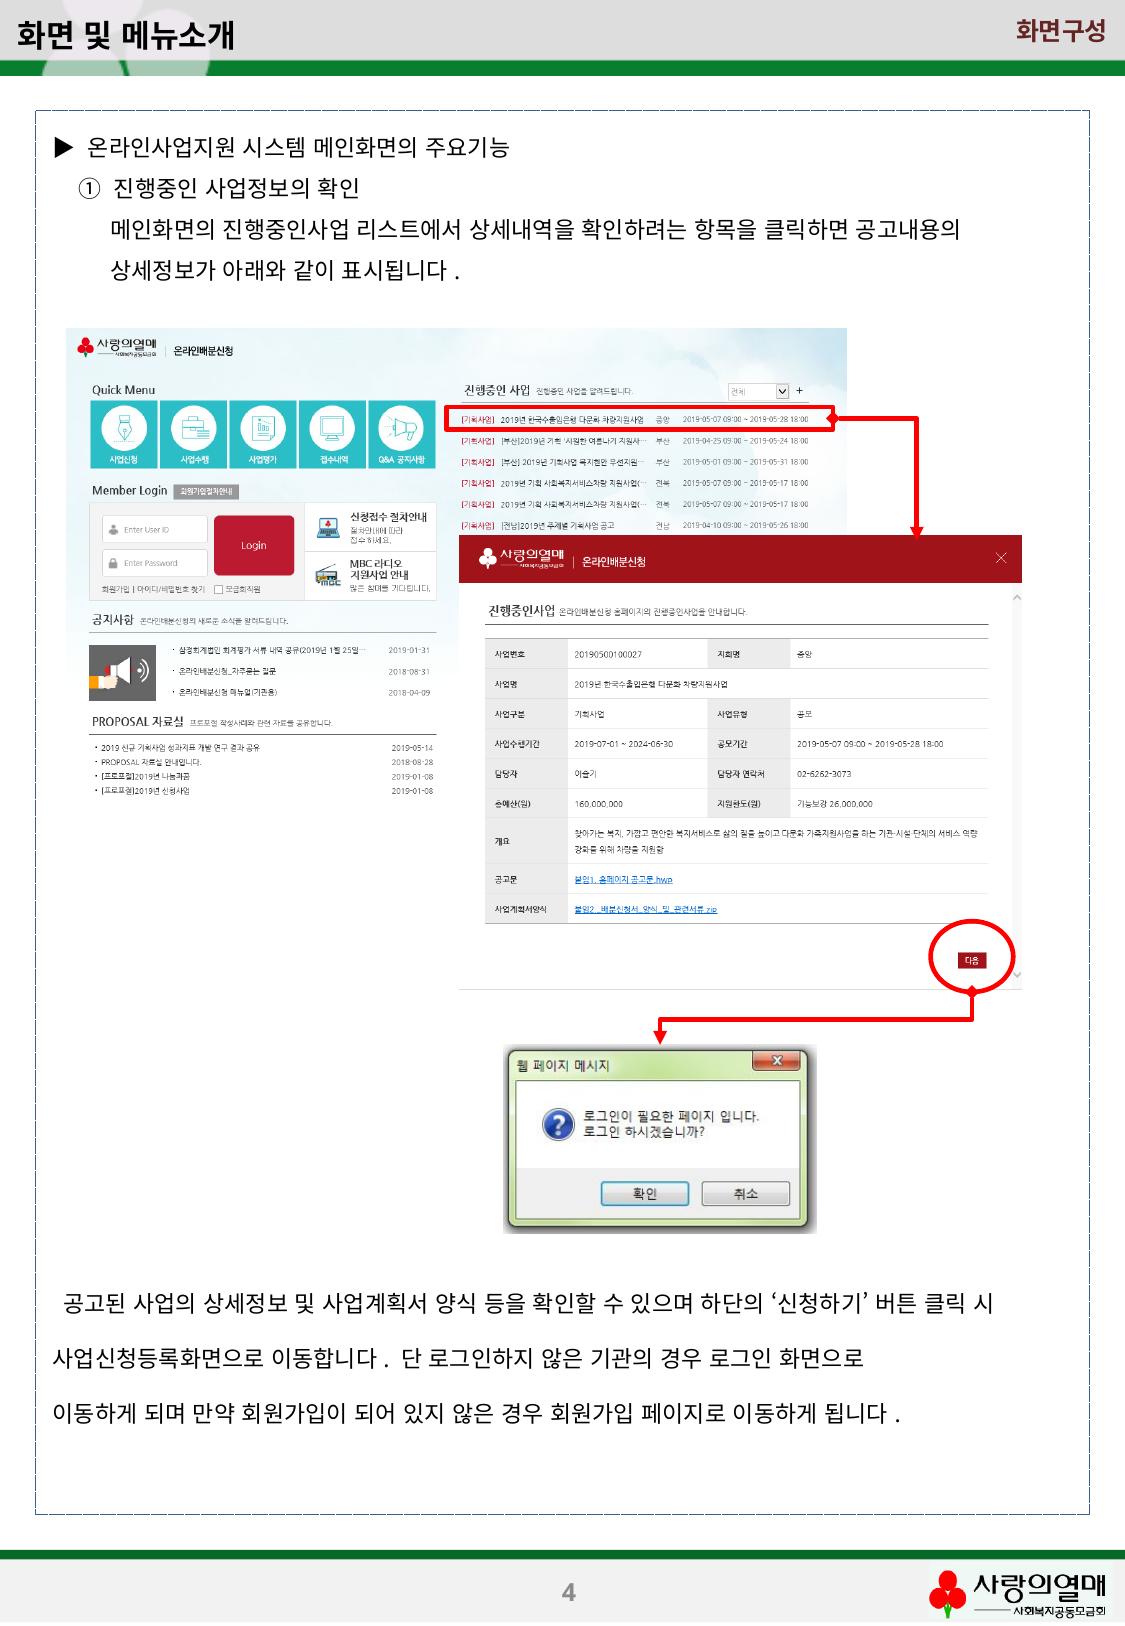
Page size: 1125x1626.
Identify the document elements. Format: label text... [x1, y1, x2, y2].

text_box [832, 418, 917, 541]
picture [503, 1044, 817, 1234]
slide_number 4 [509, 1567, 628, 1619]
picture [66, 328, 1022, 990]
title 화면 및 메뉴소개 [1, 0, 727, 70]
text_box ▶ 온라인사업지원 시스템 메인화면의 주요기능 ① 진행중인 사업정보의 확인 메인화면의 진행중인사업 리스트에서 상세내역을 확인하려는 항목을 클릭하면 공고내용의 상세정보가 아래와 같이 표시됩니다. [37, 111, 1071, 292]
picture [929, 1561, 1113, 1619]
text_box 공고된 사업의 상세정보 및 사업계획서 양식 등을 확인할 수 있으며 하단의 ‘신청하기’ 버튼 클릭 시 사업신청등록화면으로 이동합니다. 단 로그인하지 않은 기관의 경우 로그인 화면으로 이동하게 되며 만약 회원가입이 되어 있지 않은 경우 회원가입 페이지로 이동하게 됩니다. [36, 1254, 1053, 1435]
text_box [789, 862, 843, 1175]
picture [0, 0, 1125, 76]
